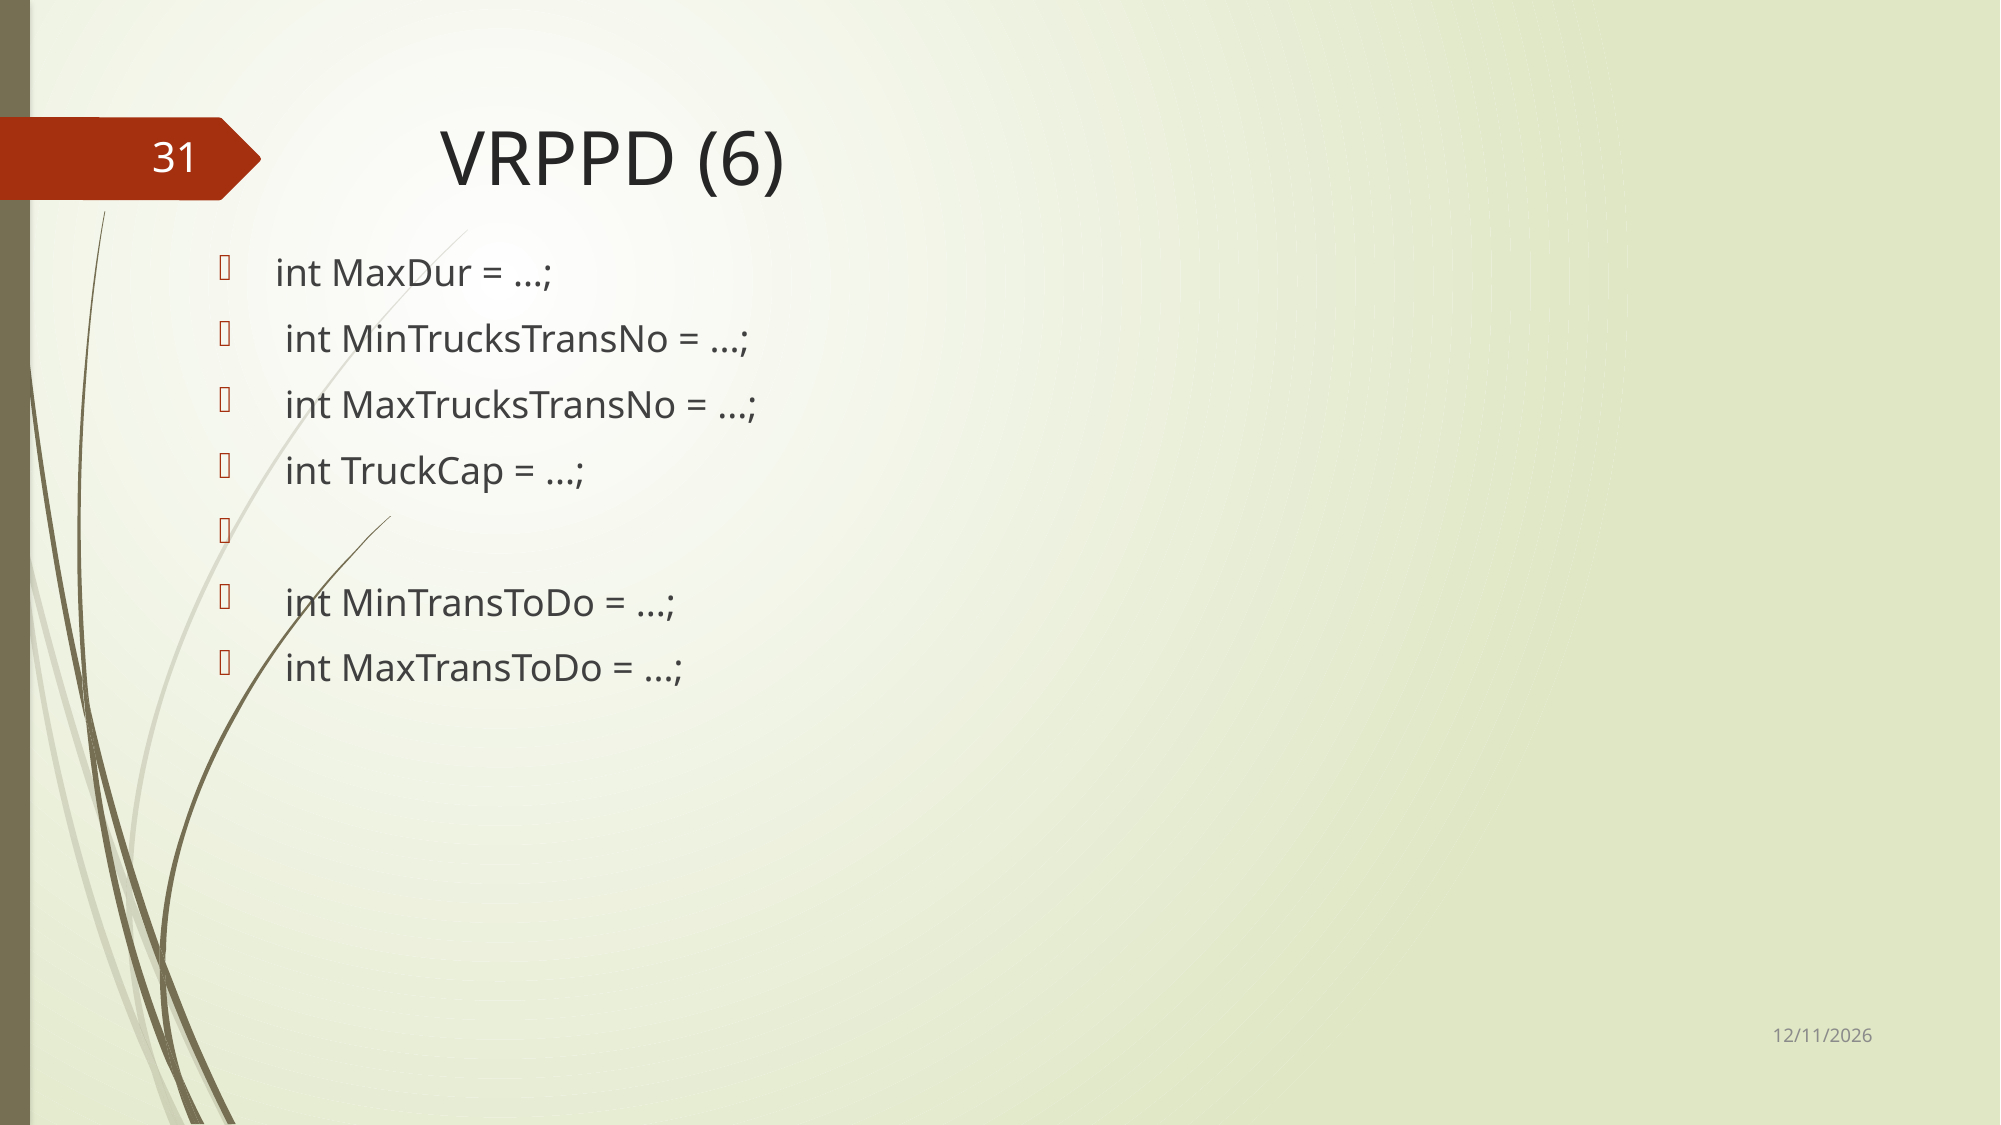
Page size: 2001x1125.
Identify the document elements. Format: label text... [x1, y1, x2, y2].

title VRPPD (6) [425, 102, 1888, 241]
slide_number 31 [87, 129, 216, 190]
list int MaxDur = ...; int MinTrucksTransNo = ...; int MaxTrucksTransNo = ...; int TruckCap = ...; int MinTransToDo = ...; int MaxTransToDo = ...; [203, 241, 1888, 970]
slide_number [1699, 1005, 1888, 1067]
